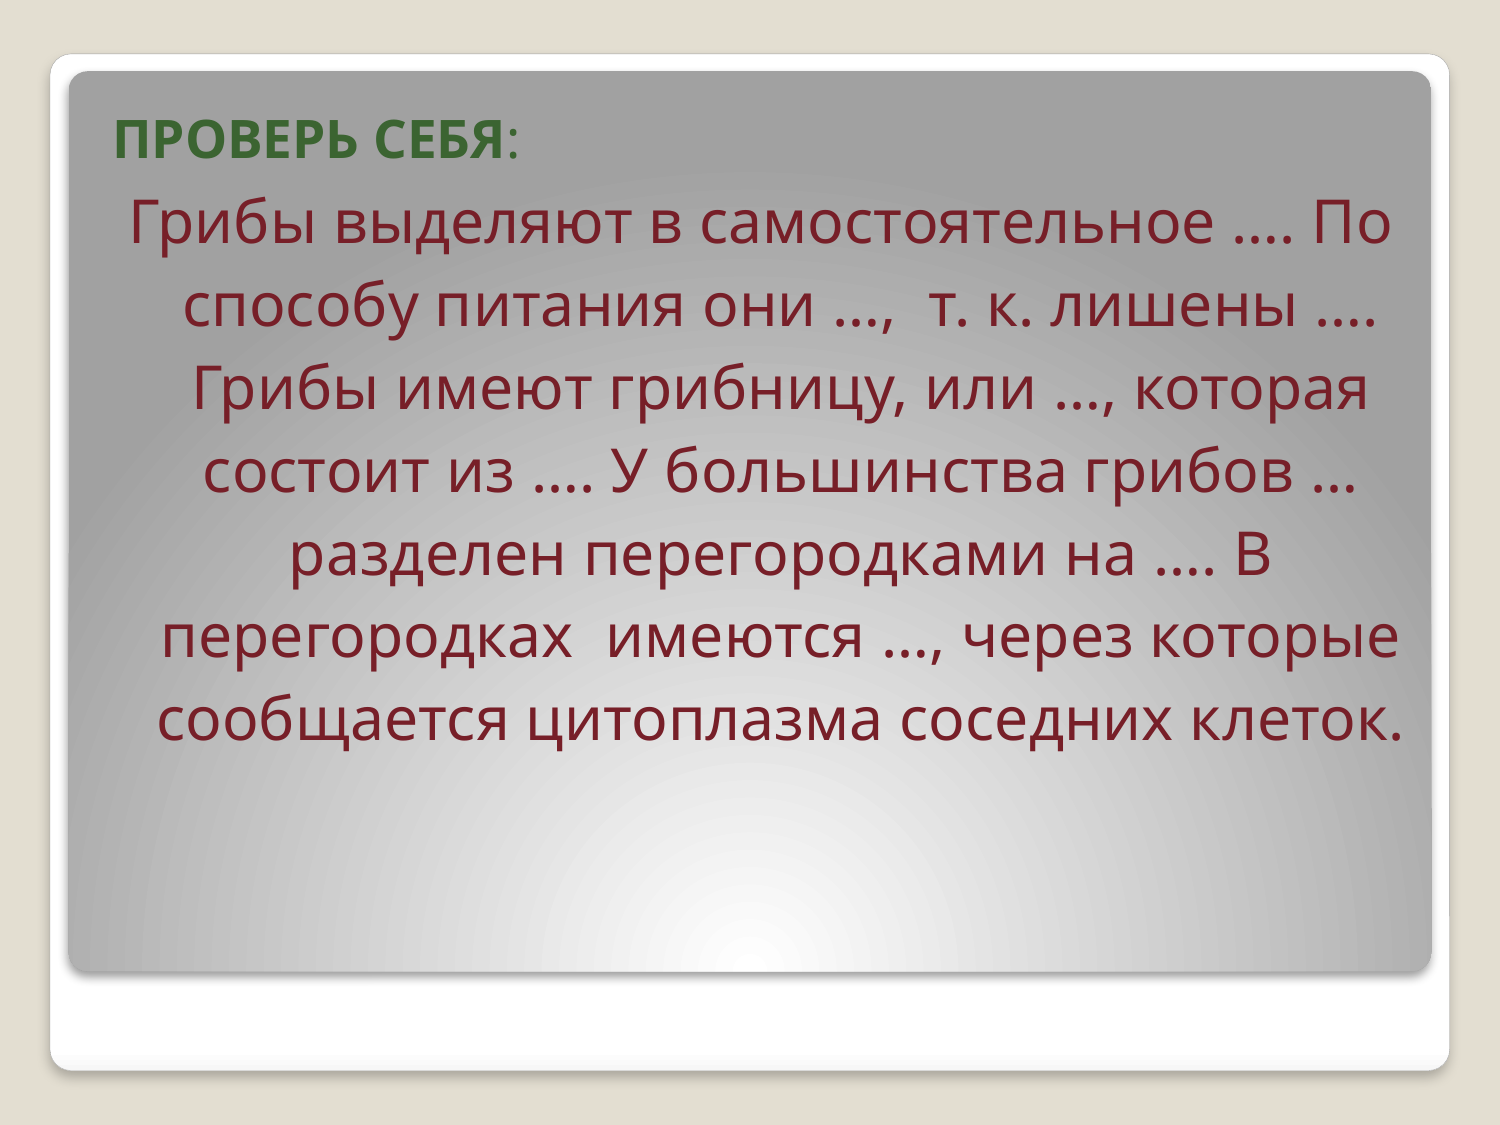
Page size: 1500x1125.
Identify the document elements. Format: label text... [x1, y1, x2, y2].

list ПРОВЕРЬ СЕБЯ: Грибы выделяют в самостоятельное …. По способу питания они …, т. к. лишены …. Грибы имеют грибницу, или …, которая состоит из …. У большинства грибов … разделен перегородками на …. В перегородках имеются …, через которые сообщается цитоплазма соседних клеток. [82, 86, 1426, 775]
